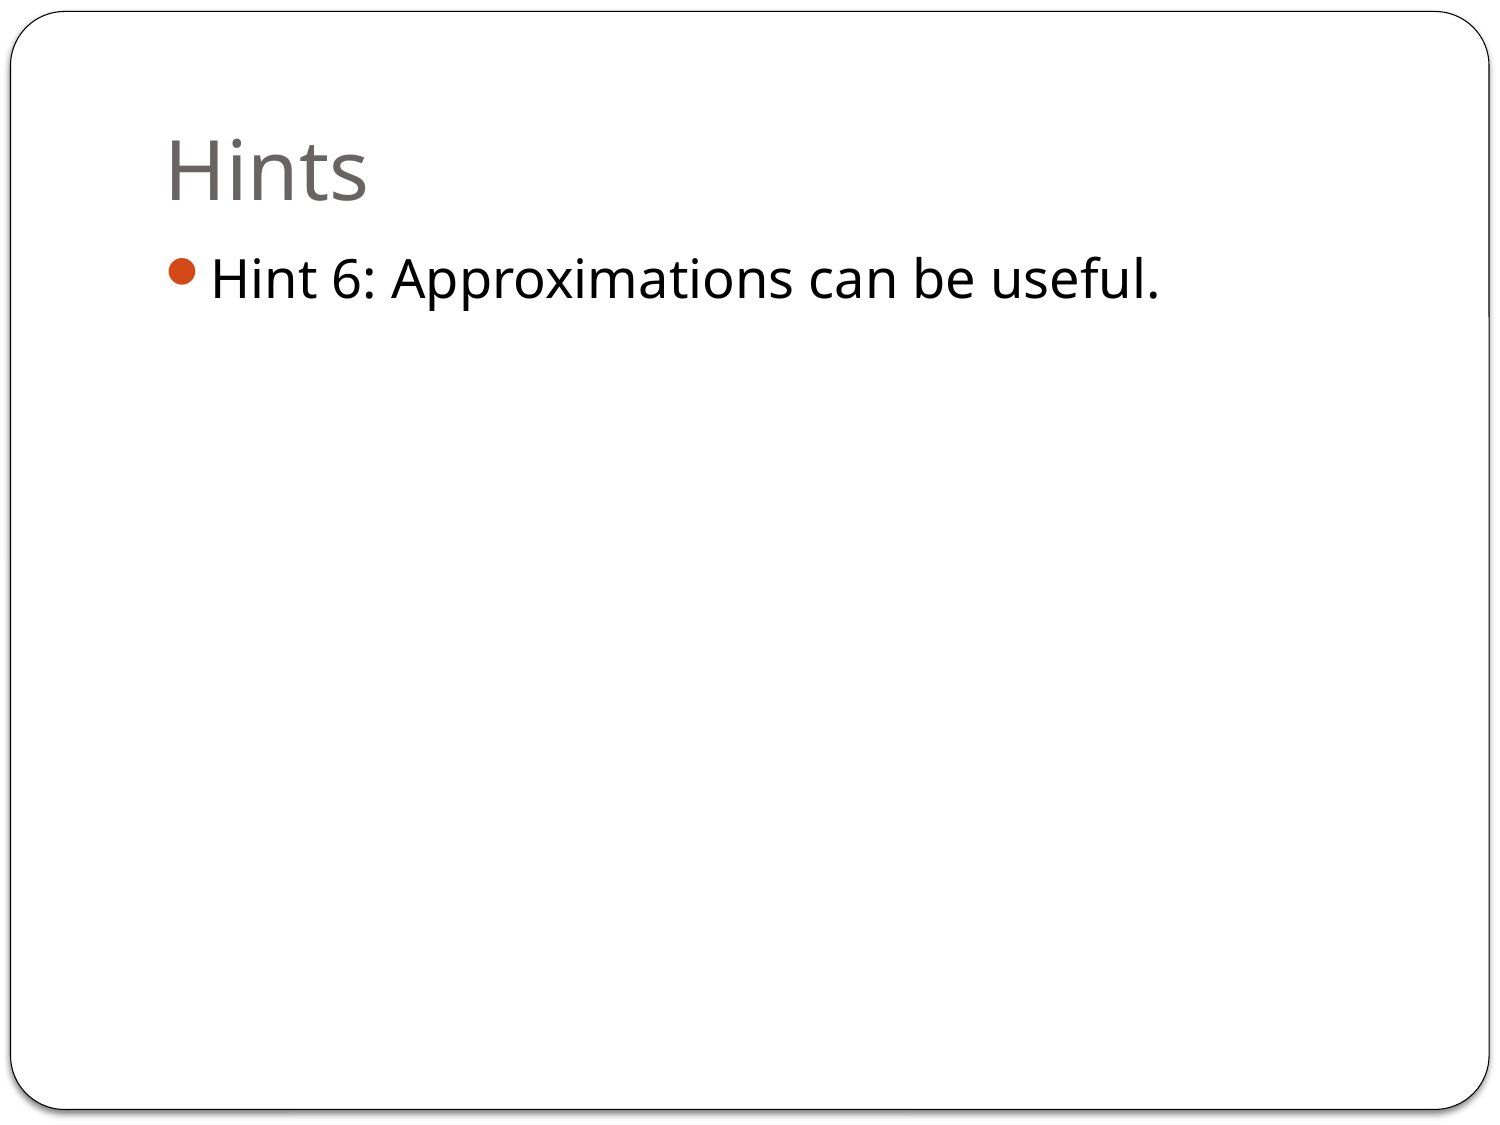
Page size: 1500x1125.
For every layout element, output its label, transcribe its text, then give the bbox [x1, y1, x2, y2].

list Hint 6: Approximations can be useful. [150, 237, 1425, 988]
title Hints [150, 45, 1425, 233]
